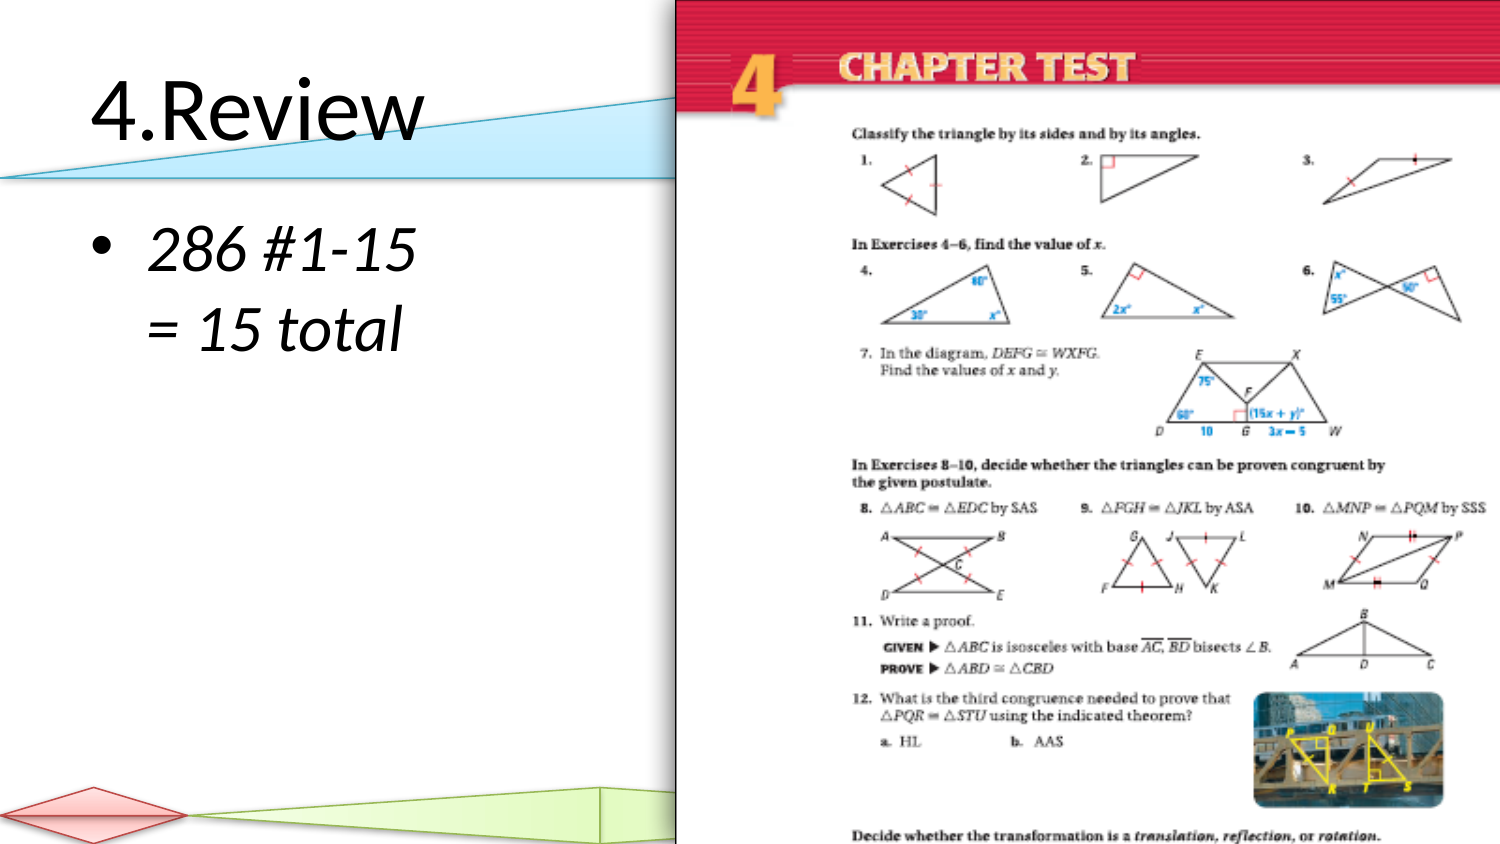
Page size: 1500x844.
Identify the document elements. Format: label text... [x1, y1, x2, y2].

title 4.Review [75, 33, 651, 175]
list 286 #1-15 = 15 total [75, 196, 450, 754]
picture [674, 0, 1500, 844]
